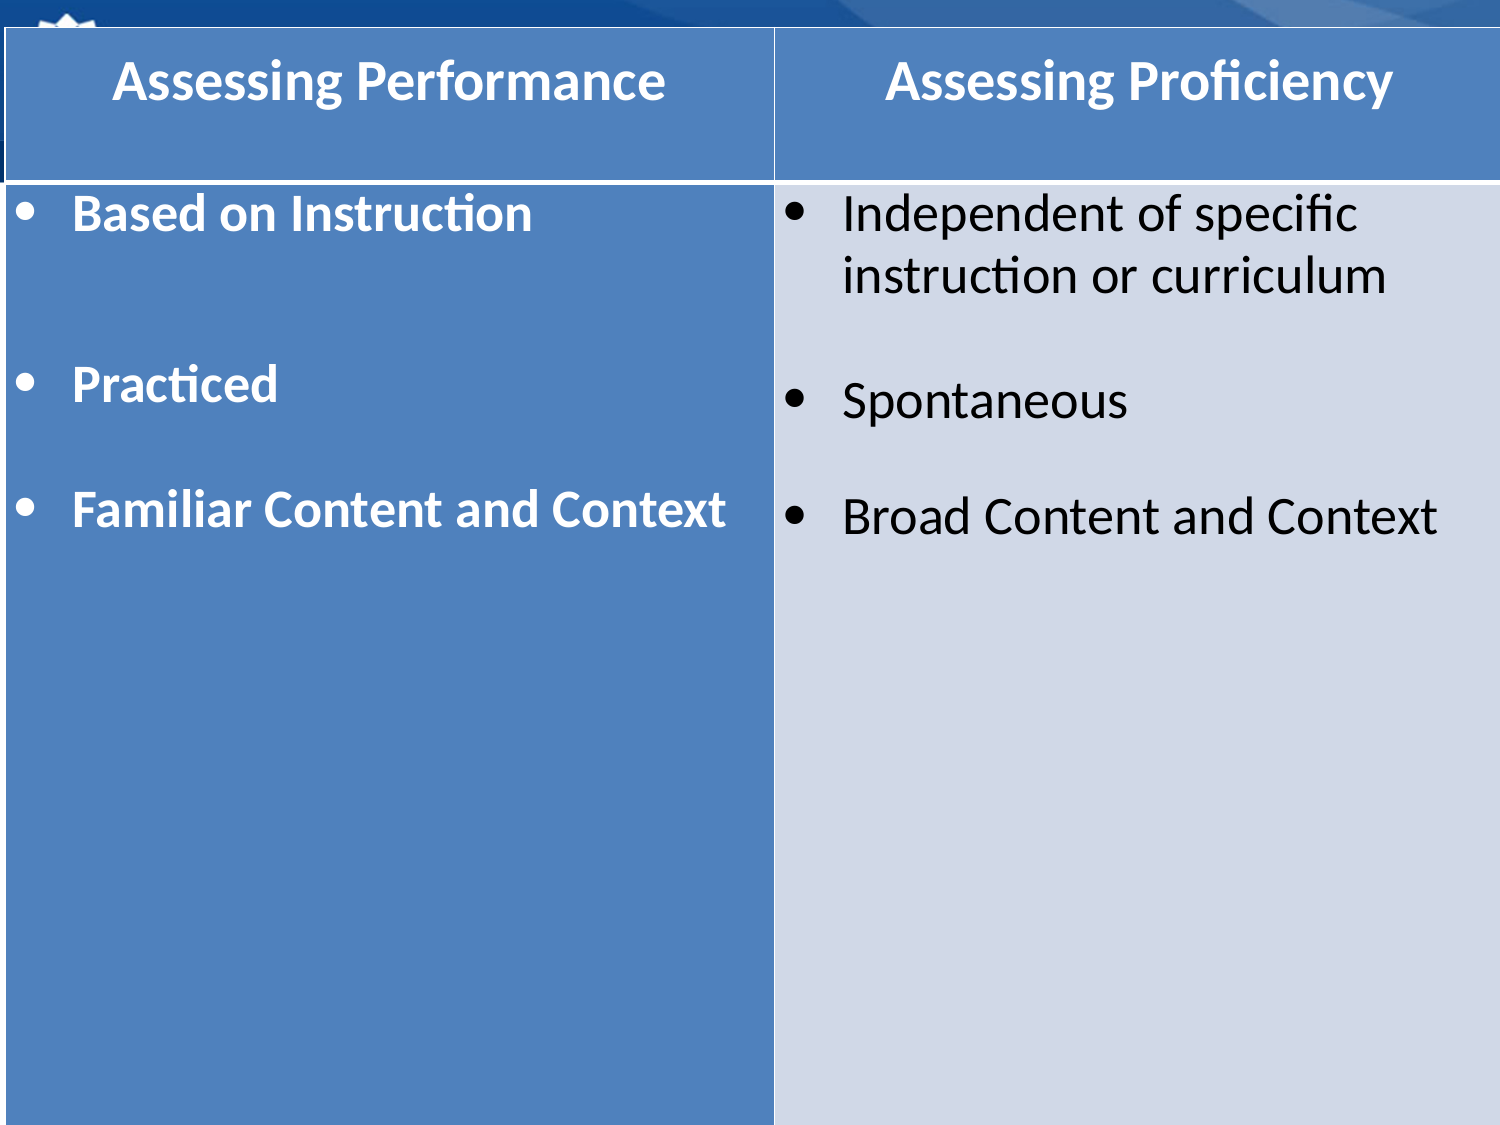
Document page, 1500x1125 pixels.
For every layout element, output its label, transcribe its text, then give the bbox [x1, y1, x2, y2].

picture [0, 0, 1500, 1125]
table_cell Based on Instruction Practiced Familiar Content and Context [6, 185, 774, 1125]
table_cell Independent of specific instruction or curriculum Spontaneous Broad Content and Context [775, 185, 1500, 1125]
table_header Assessing Proficiency [775, 28, 1500, 180]
table_header Assessing Performance [6, 28, 774, 180]
